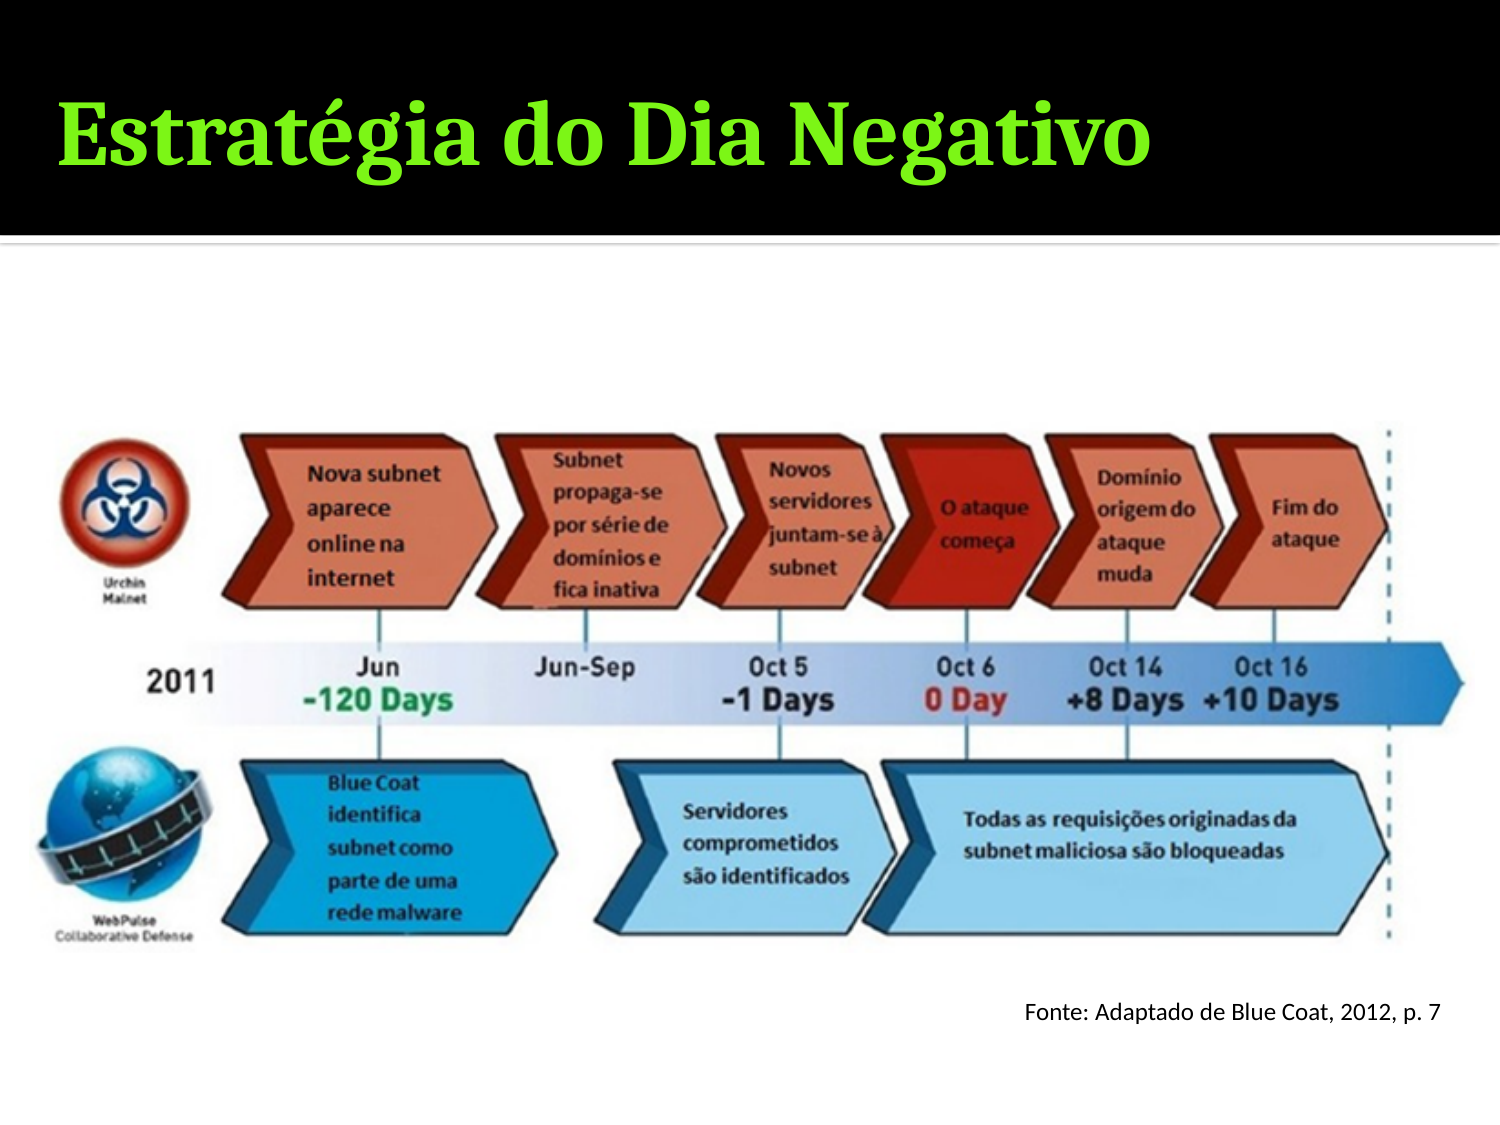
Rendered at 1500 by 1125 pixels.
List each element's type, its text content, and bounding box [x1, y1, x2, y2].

title Estratégia do Dia Negativo [41, 25, 1459, 231]
text_box Fonte: Adaptado de Blue Coat, 2012, p. 7 [1010, 987, 1458, 1033]
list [29, 420, 1475, 953]
